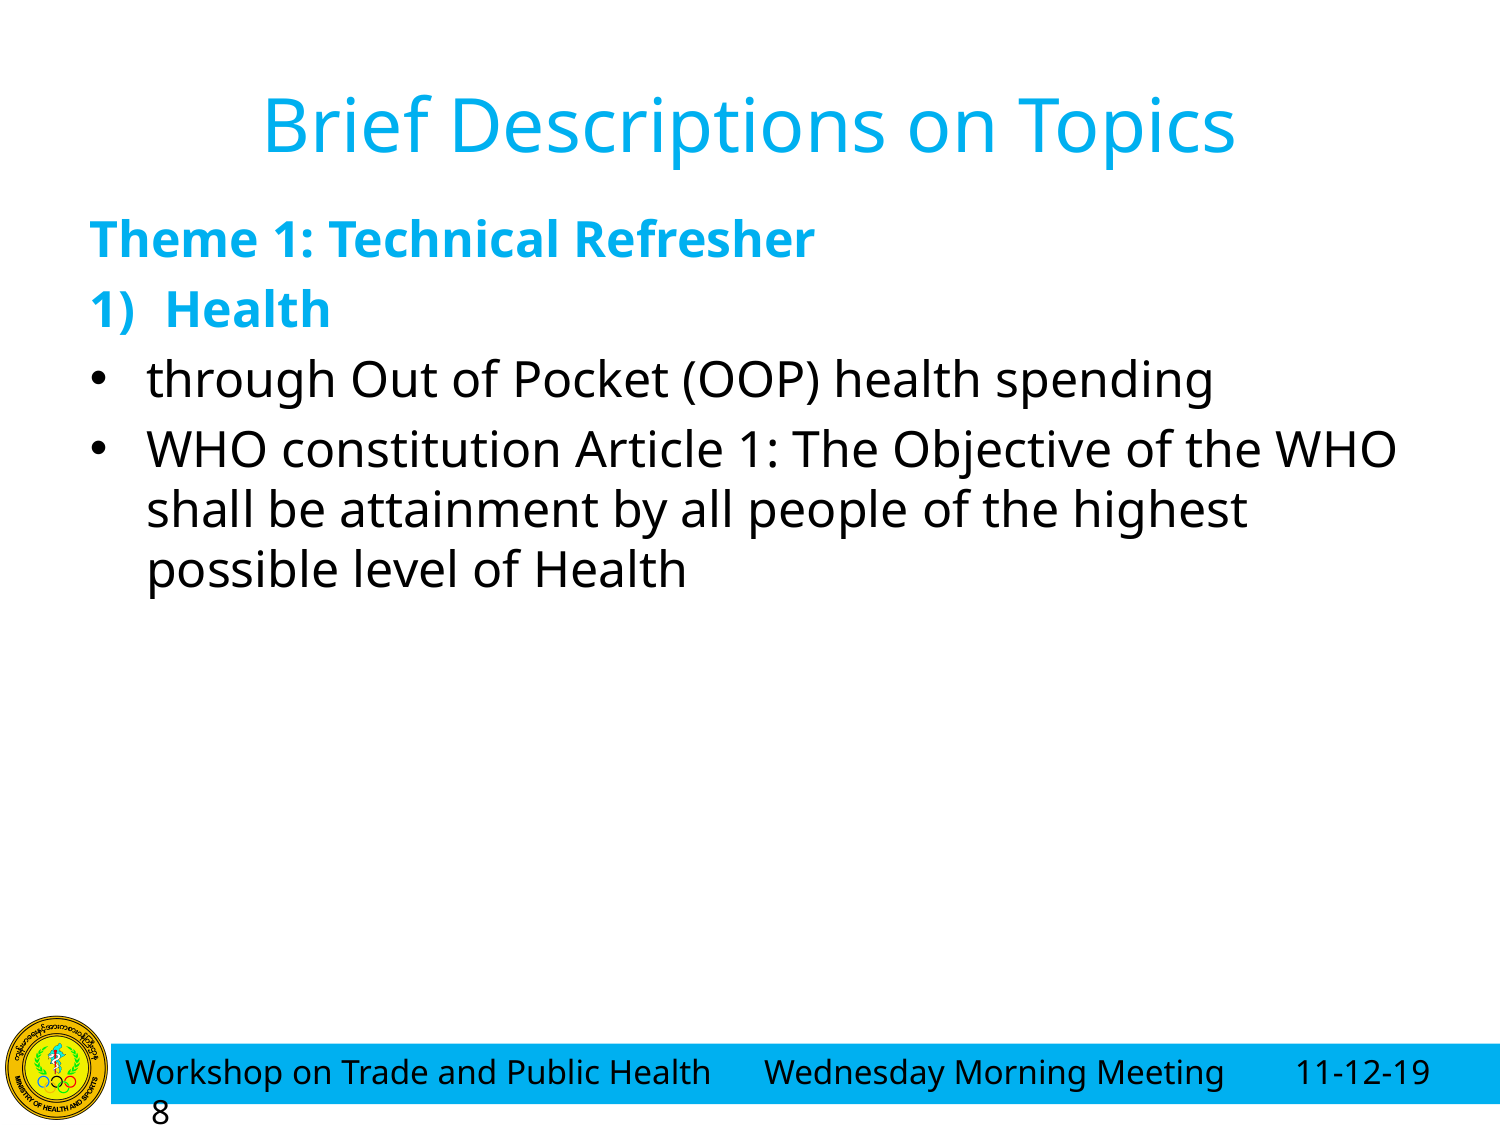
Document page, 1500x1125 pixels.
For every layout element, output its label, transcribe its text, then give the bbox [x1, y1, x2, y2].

picture [2, 1010, 111, 1125]
title Brief Descriptions on Topics [75, 45, 1425, 200]
list Theme 1: Technical Refresher Health through Out of Pocket (OOP) health spending WHO constitution Article 1: The Objective of the WHO shall be attainment by all people of the highest possible level of Health [75, 200, 1425, 1038]
